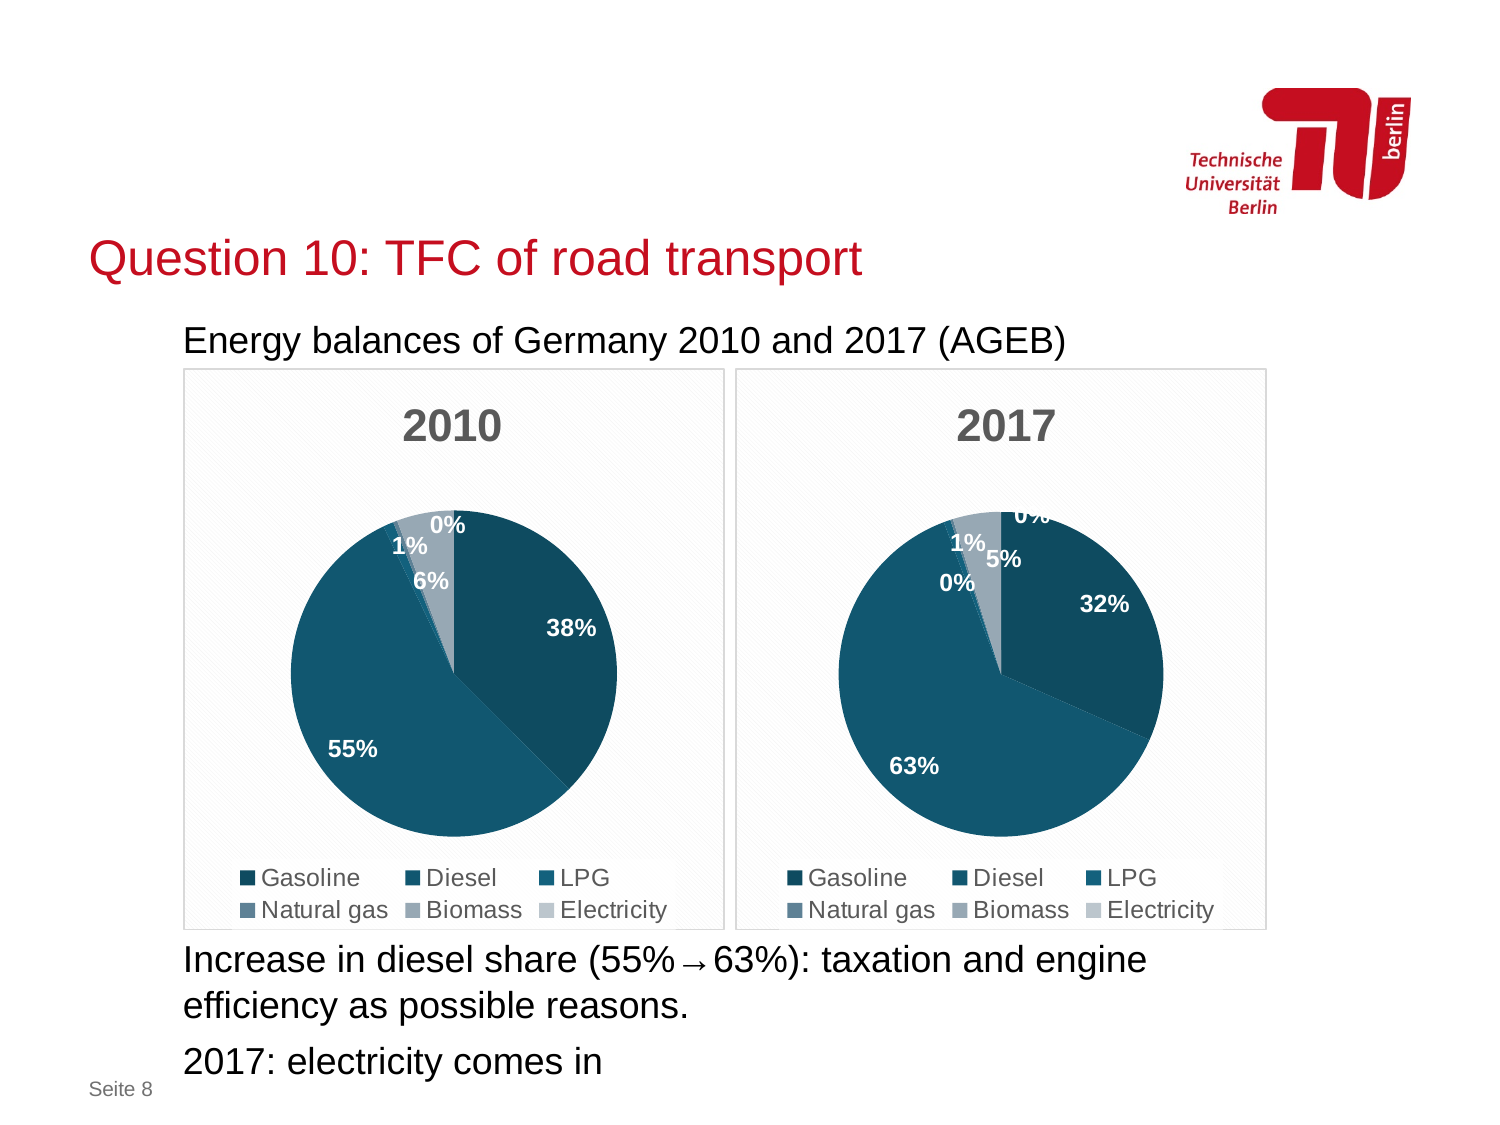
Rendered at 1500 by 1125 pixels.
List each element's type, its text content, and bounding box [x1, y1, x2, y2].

chart [182, 367, 725, 931]
picture [1186, 88, 1411, 214]
list Energy balances of Germany 2010 and 2017 (AGEB) Increase in diesel share (55%→63%): taxation and engine efficiency as possible reasons. 2017: electricity comes in [183, 315, 1294, 983]
title Question 10: TFC of road transport [88, 226, 1411, 286]
chart [735, 367, 1267, 931]
slide_number Seite 8 [88, 1075, 1176, 1101]
